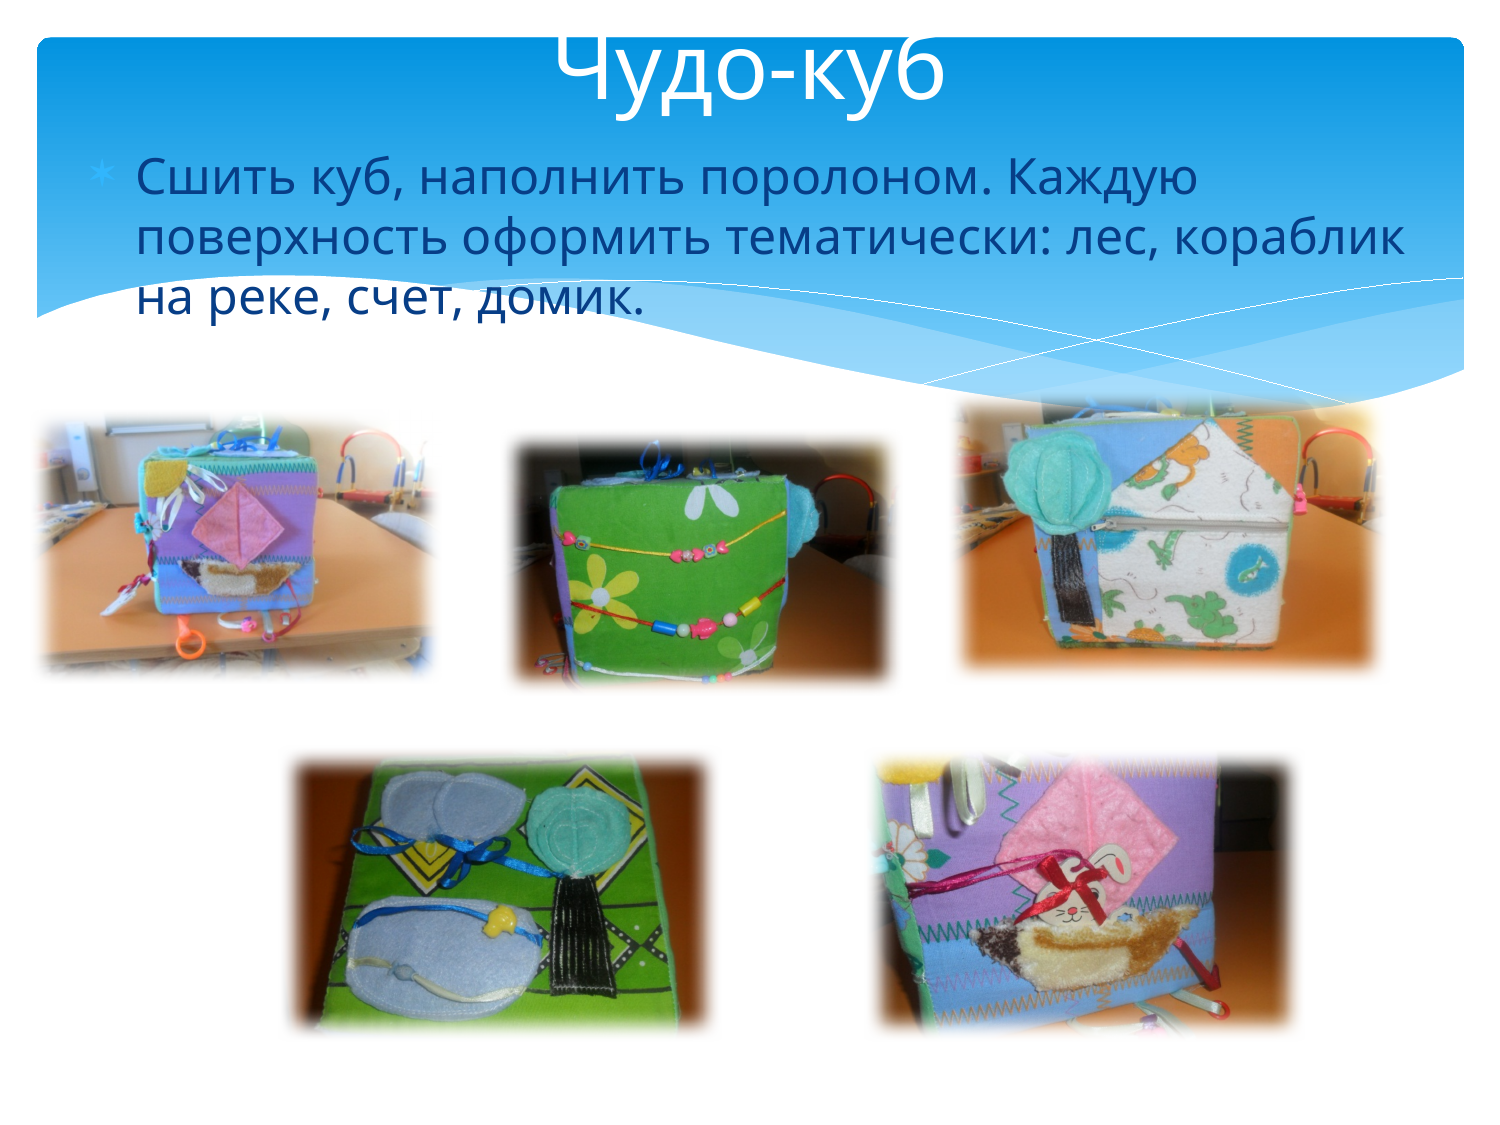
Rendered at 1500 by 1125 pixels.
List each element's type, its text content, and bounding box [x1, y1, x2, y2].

title Чудо-куб [75, 0, 1425, 126]
picture [278, 745, 722, 1042]
list Сшить куб, наполнить поролоном. Каждую поверхность оформить тематически: лес, кораблик на реке, счет, домик. [75, 137, 1425, 1005]
picture [29, 408, 444, 685]
picture [499, 427, 904, 697]
picture [946, 389, 1390, 685]
picture [864, 747, 1306, 1042]
